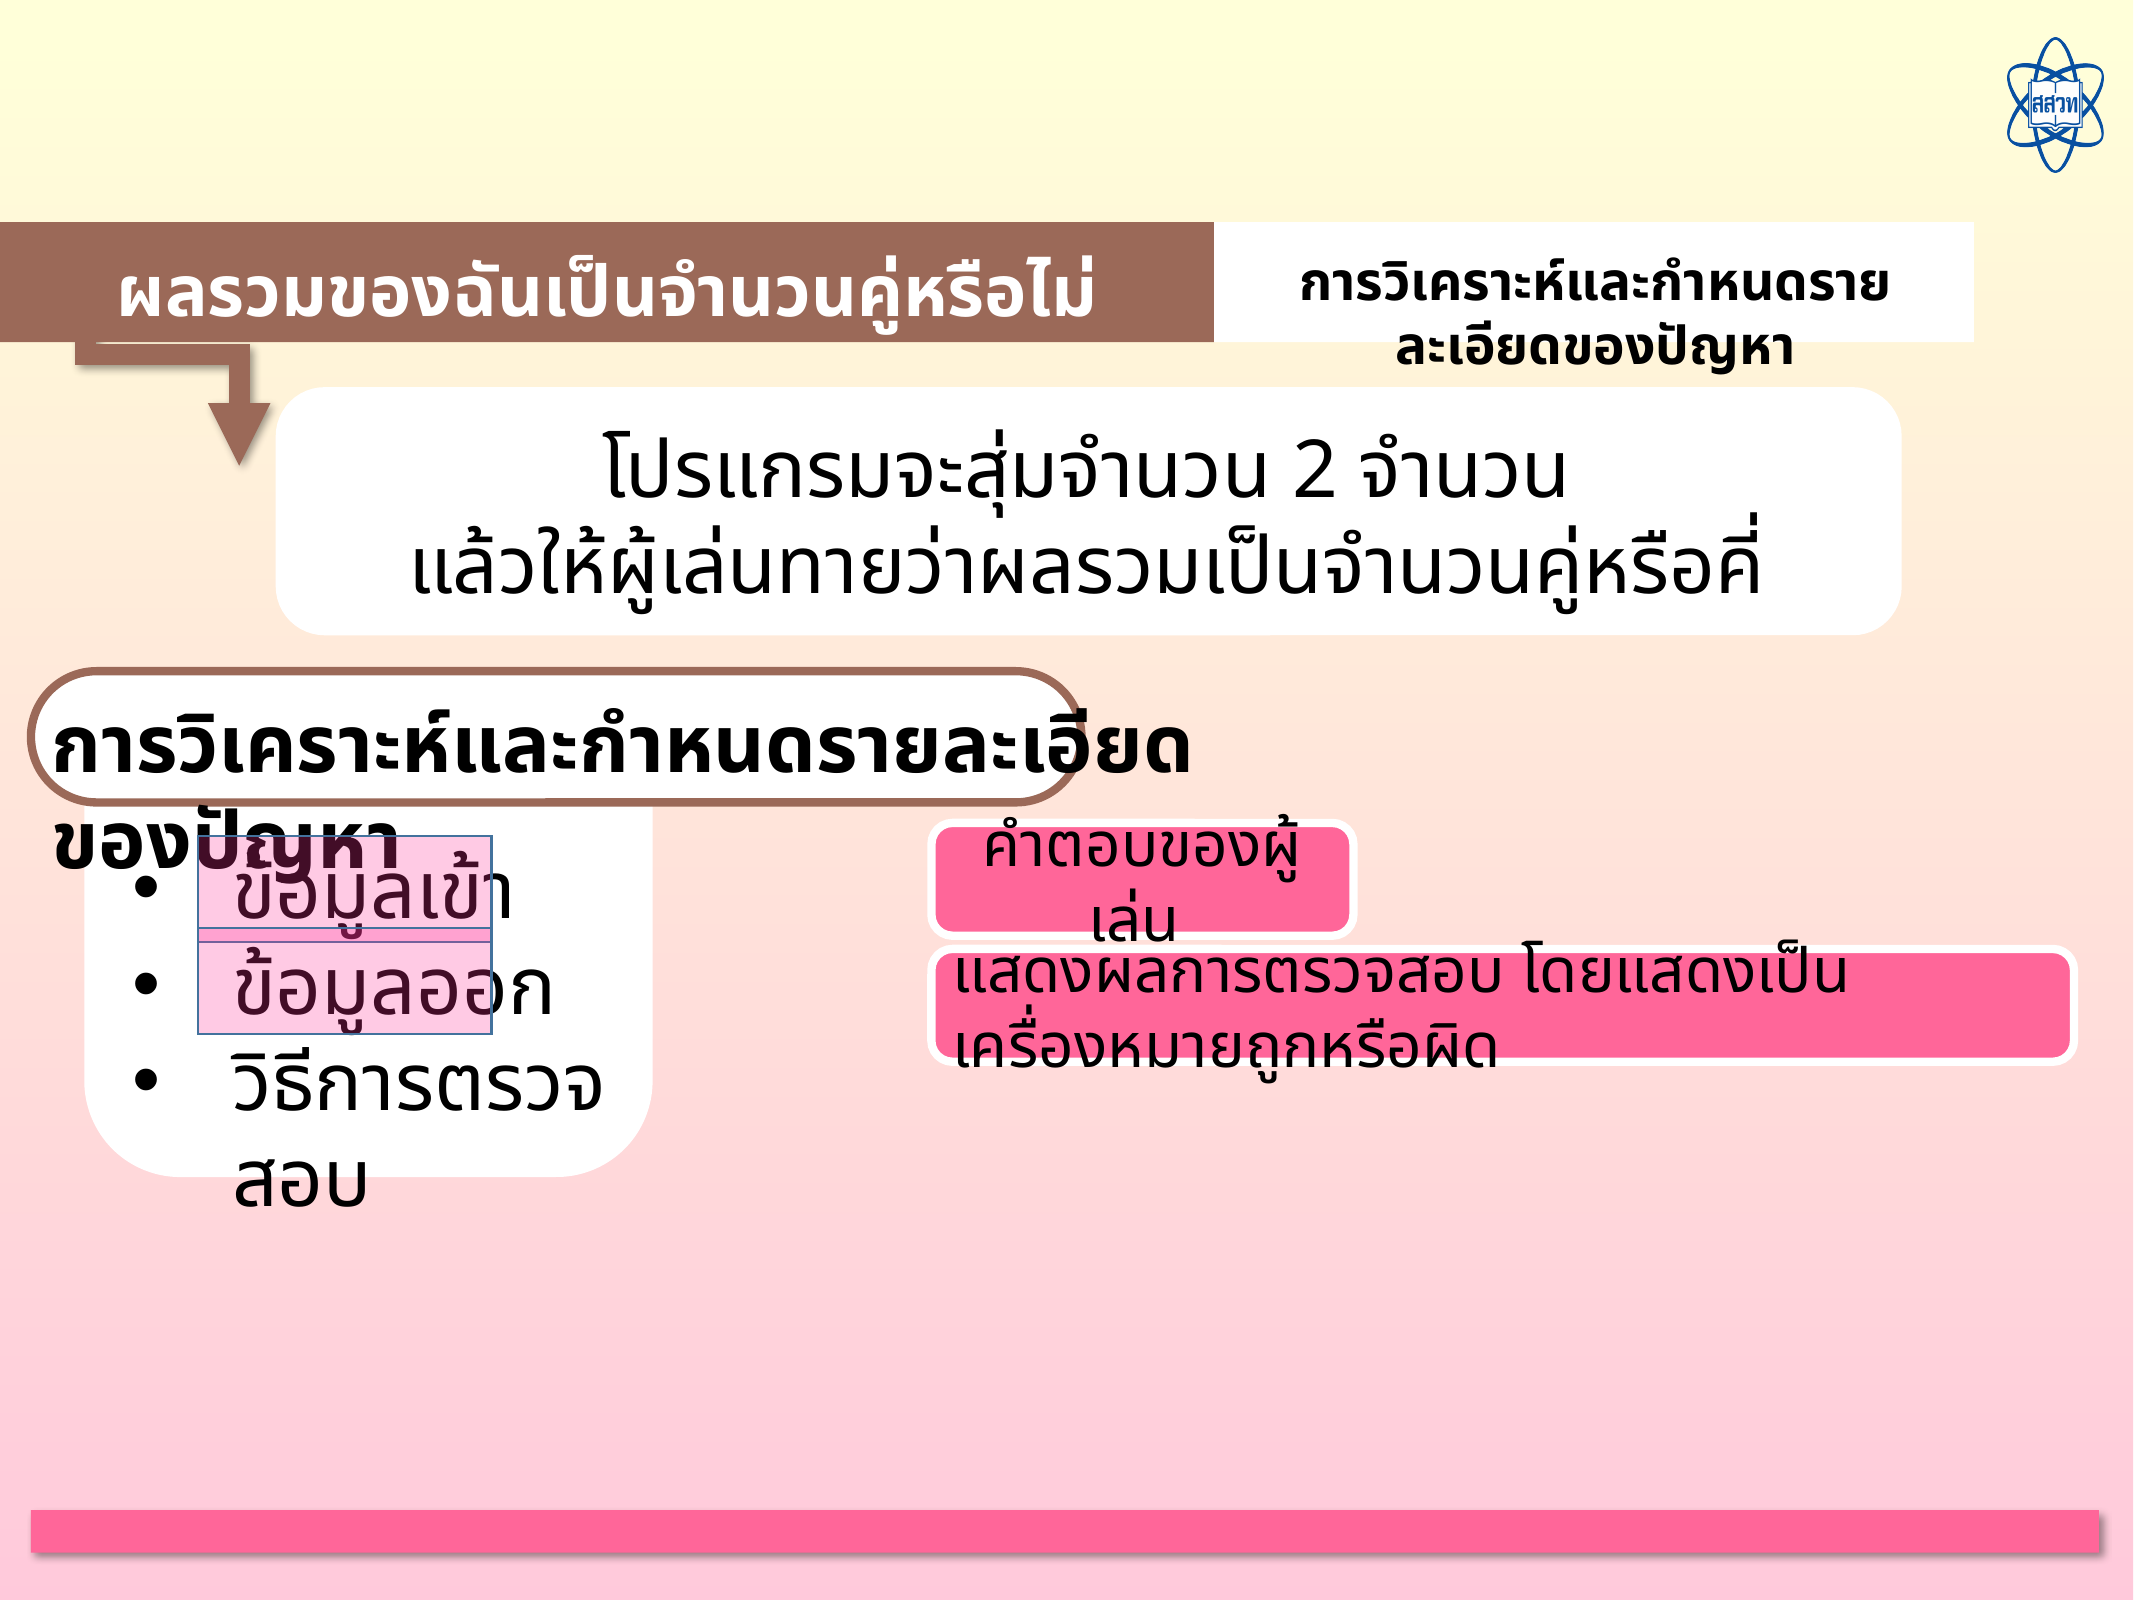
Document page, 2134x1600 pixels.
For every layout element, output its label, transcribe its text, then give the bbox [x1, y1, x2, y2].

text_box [88, 803, 649, 1173]
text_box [30, 671, 1280, 803]
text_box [50, 343, 274, 432]
picture [2007, 37, 2104, 173]
text_box แสดงผลการตรวจสอบ โดยแสดงเป็นเครื่องหมายถูกหรือผิด [930, 947, 2076, 1063]
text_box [279, 391, 1898, 632]
text_box คำตอบของผู้เล่น [930, 821, 1355, 937]
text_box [0, 222, 1214, 343]
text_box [1214, 222, 1975, 343]
